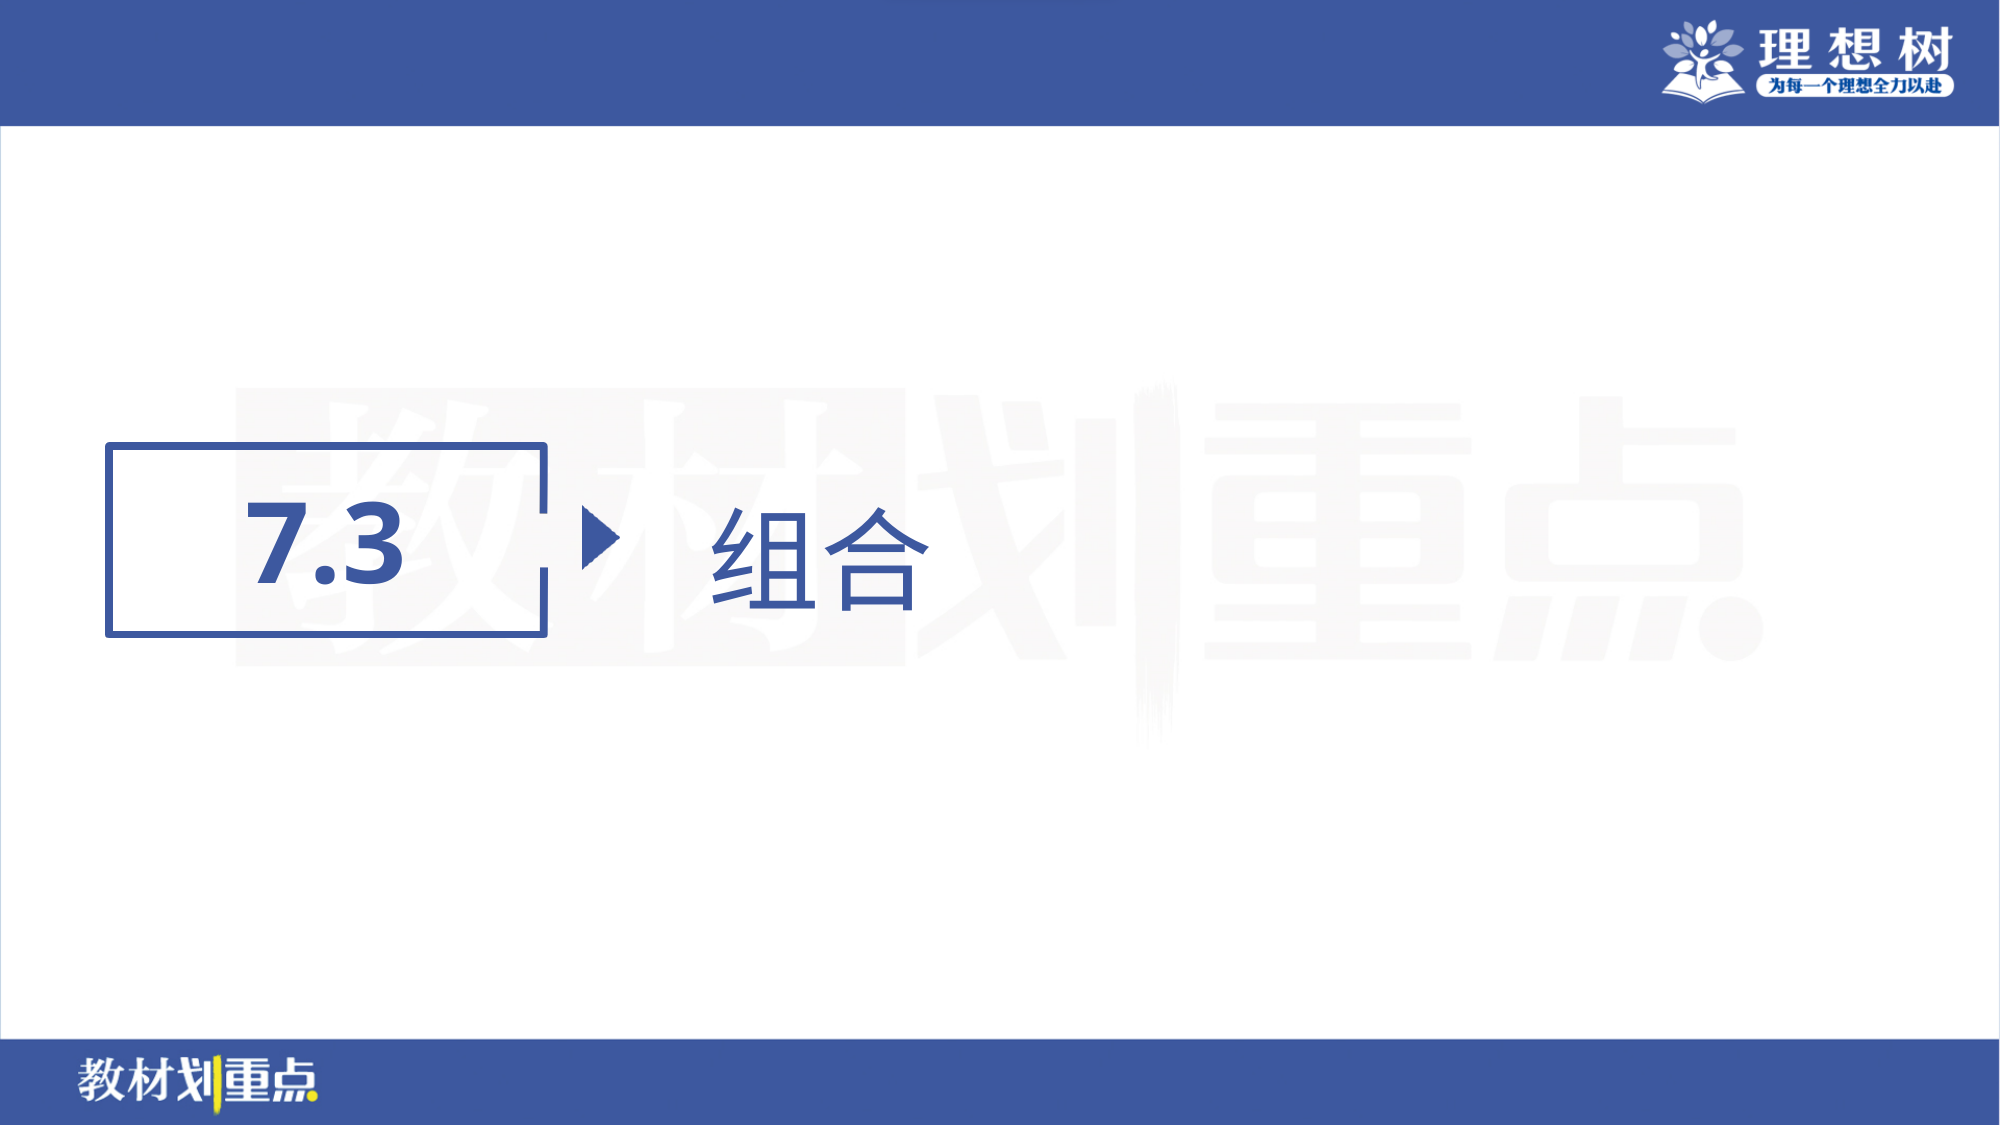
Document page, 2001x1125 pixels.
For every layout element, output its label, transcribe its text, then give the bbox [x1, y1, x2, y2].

text_box 组合 [708, 424, 1967, 635]
picture [0, 0, 2000, 1125]
